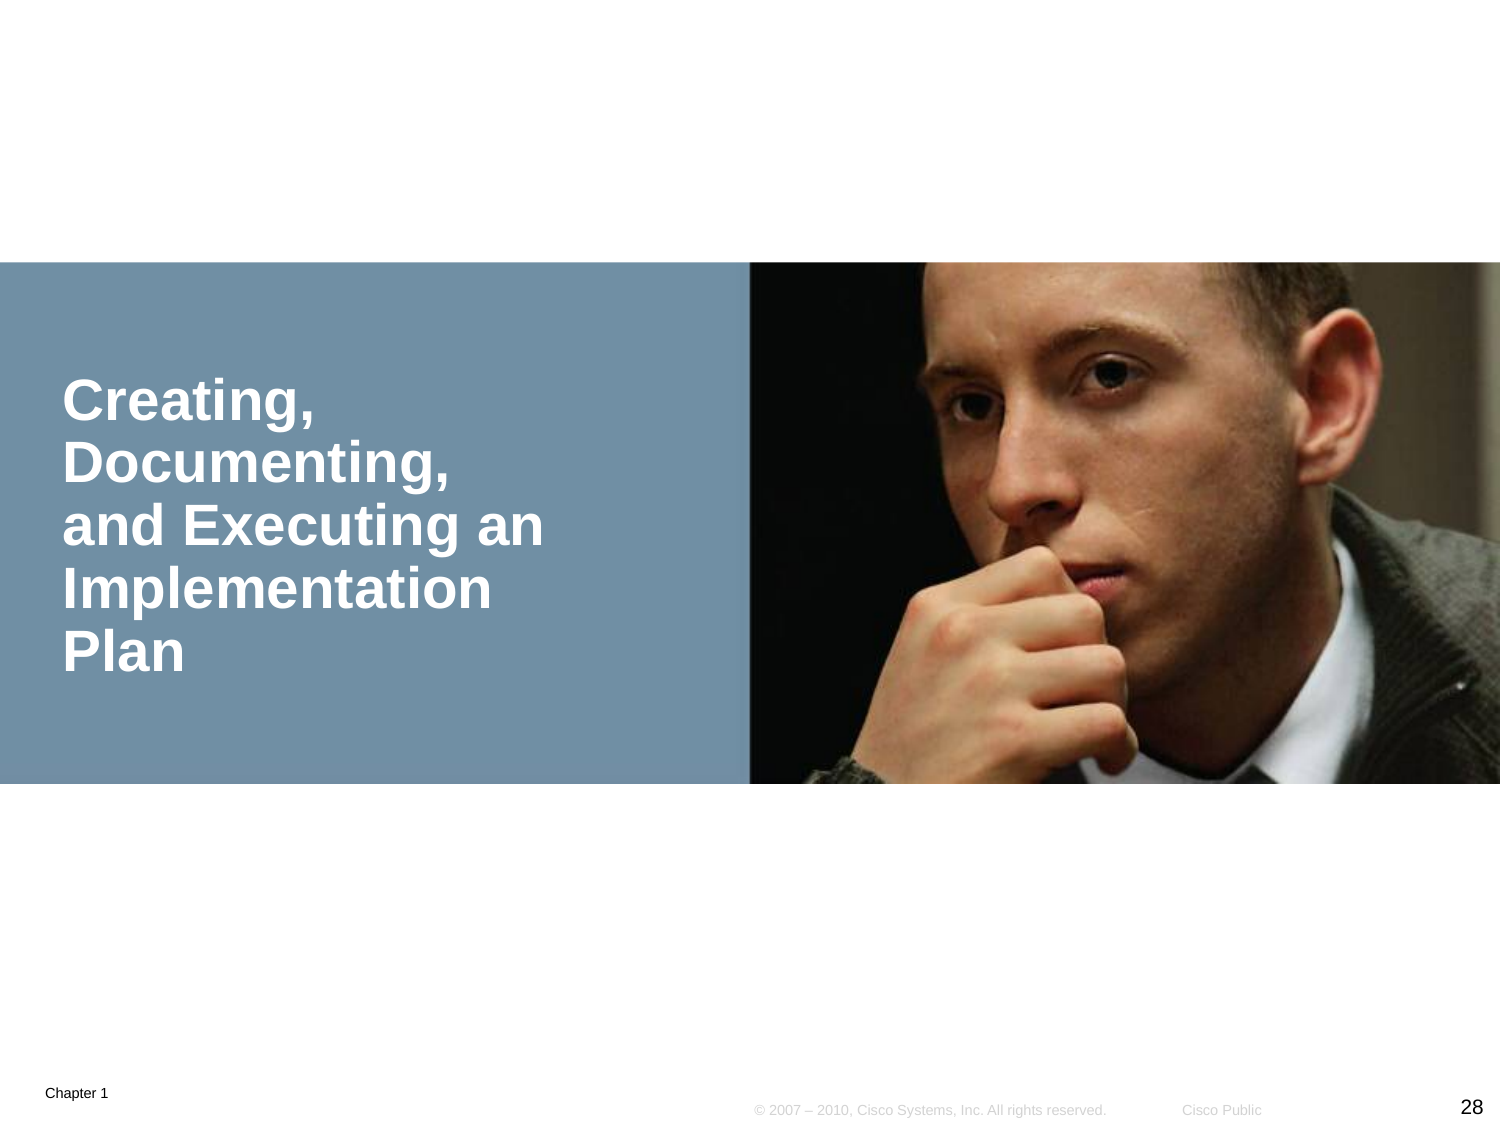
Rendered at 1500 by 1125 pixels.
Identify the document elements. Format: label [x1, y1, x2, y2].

picture [0, 262, 1500, 784]
text_box [0, 0, 1500, 261]
